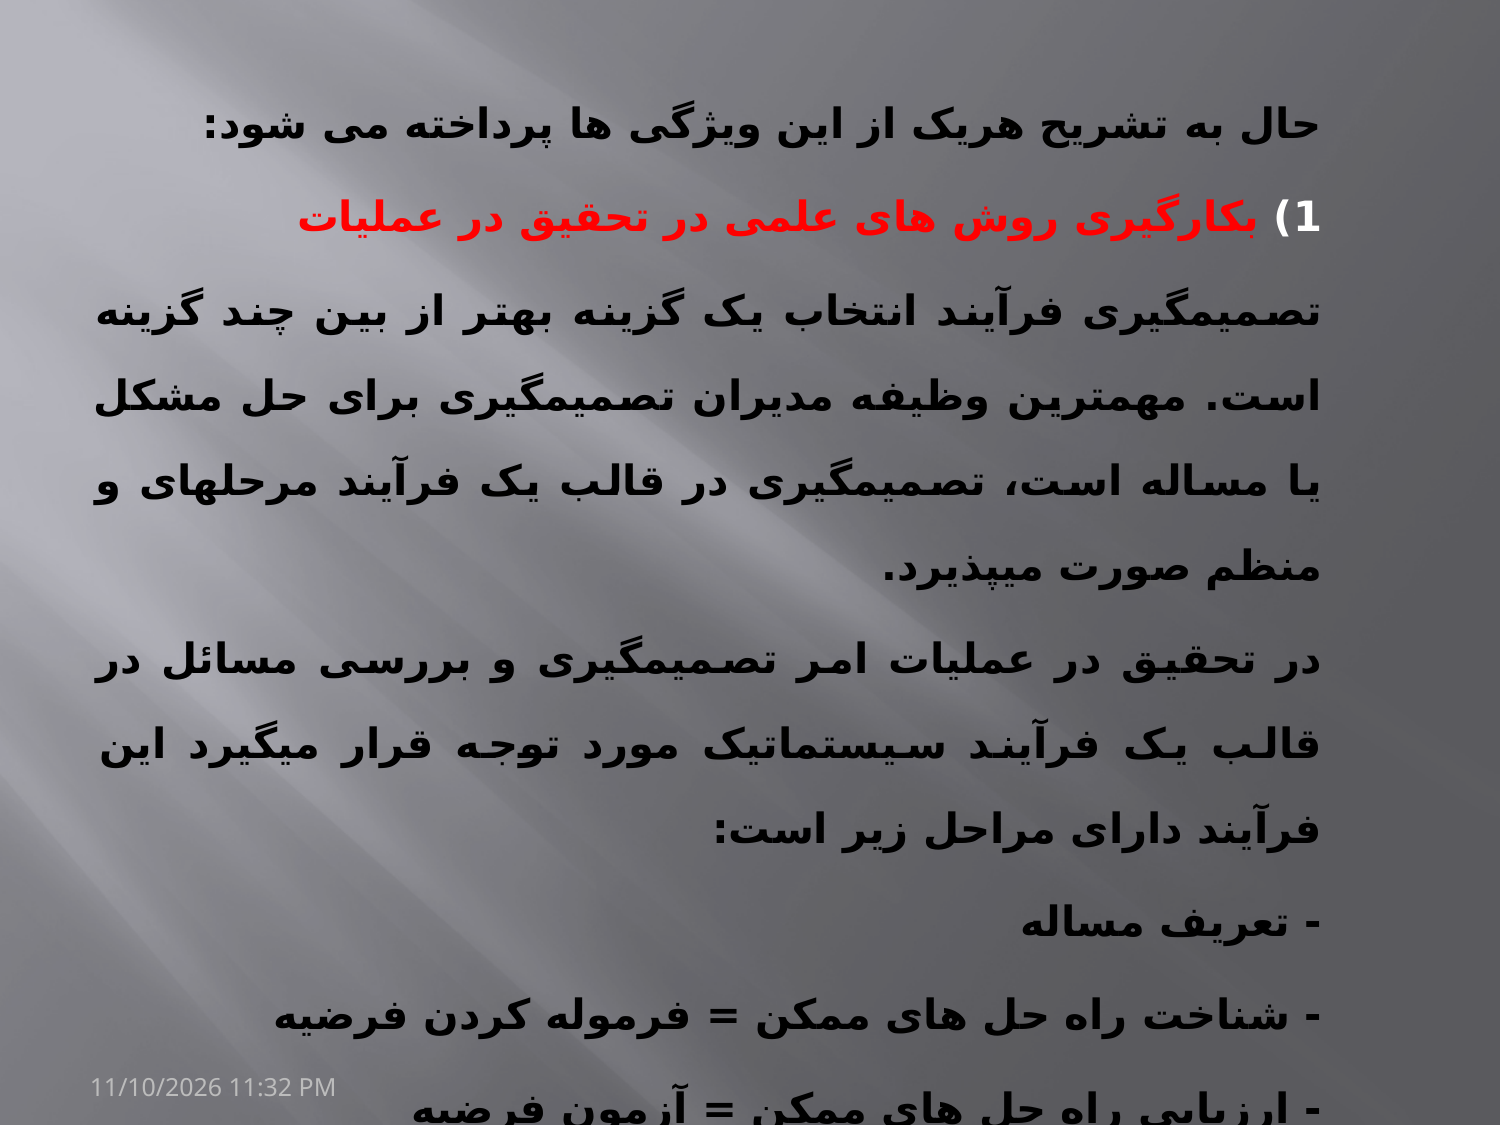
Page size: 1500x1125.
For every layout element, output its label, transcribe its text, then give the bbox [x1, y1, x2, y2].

list حال به تشریح هریک از این ویژگی ها پرداخته می شود: 1) بکارگیری روش های علمی در تحقیق در عملیات تصمیم­گیری فرآیند انتخاب یک گزینه بهتر از بین چند گزینه است. مهمترین وظیفه مدیران تصمیم­گیری برای حل مشکل یا مساله است، تصمیم­گیری در قالب یک فرآیند مرحله­ای و منظم صورت می­پذیرد. در تحقیق در عملیات امر تصمیم­گیری و بررسی مسائل در قالب یک فرآیند سیستماتیک مورد توجه قرار می­گیرد این فرآیند دارای مراحل زیر است: - تعریف مساله - شناخت راه حل های ممکن = فرموله کردن فرضیه - ارزیابی راه حل های ممکن = آزمون فرضیه - انتخاب یک راه حل = کسب نتایج [76, 54, 1427, 1059]
slide_number 20/مارس/1 [75, 1052, 425, 1113]
